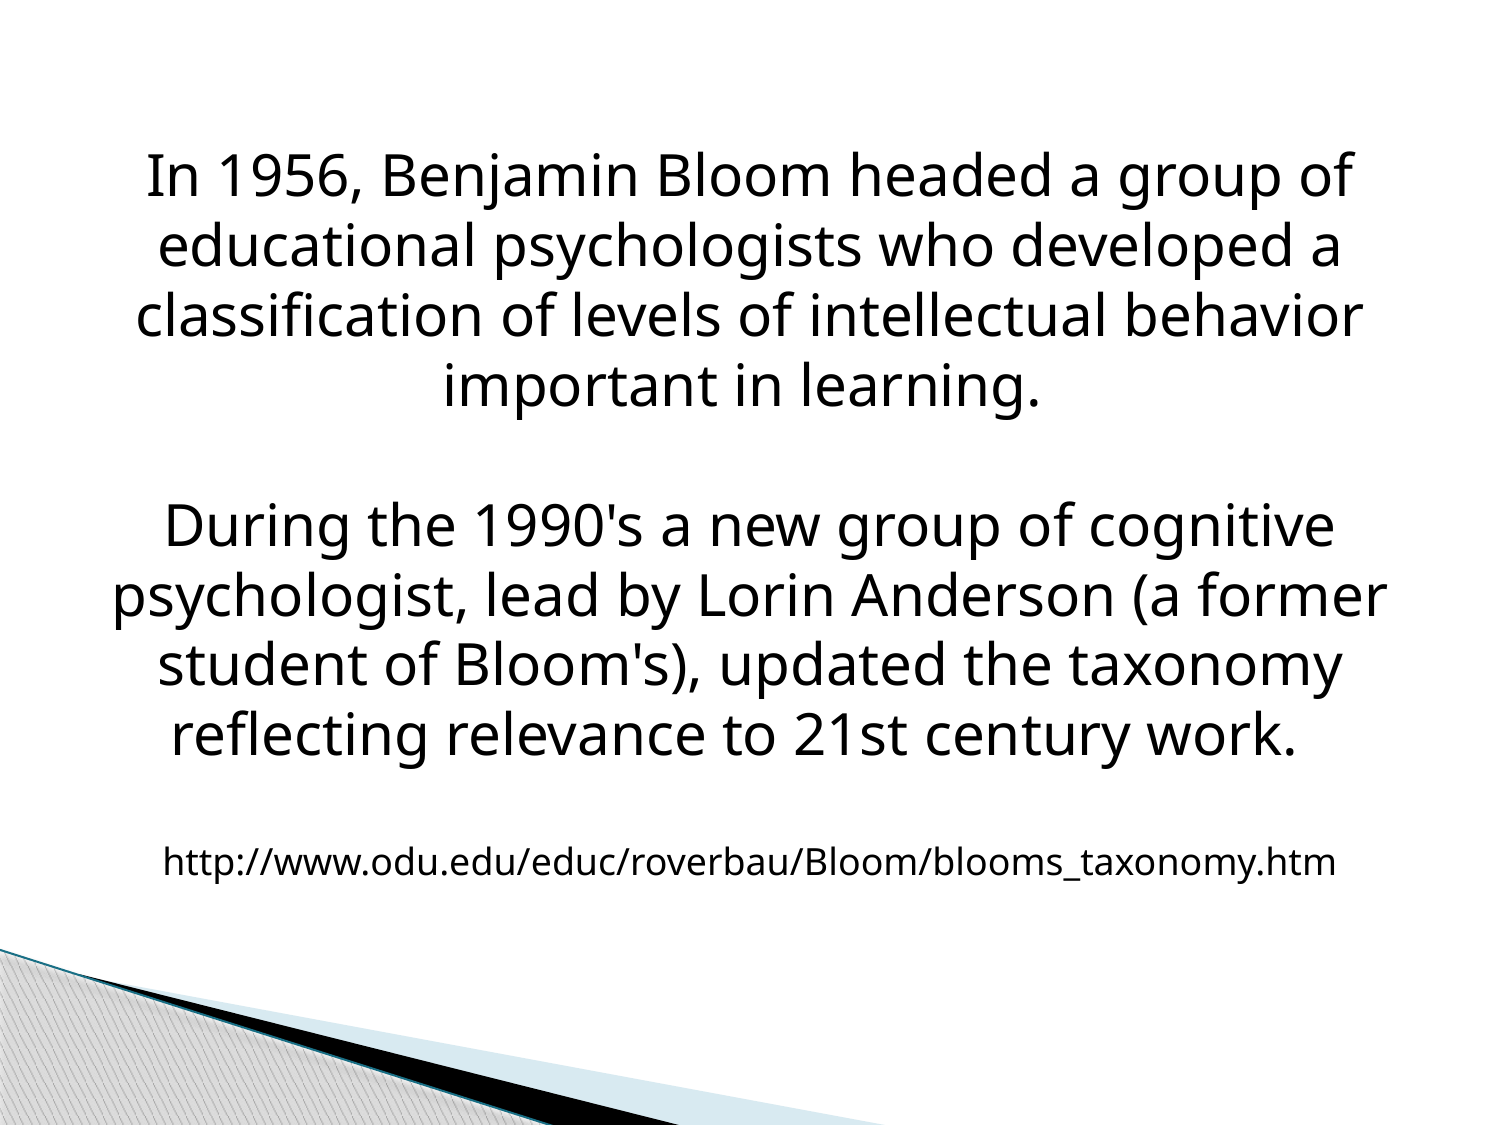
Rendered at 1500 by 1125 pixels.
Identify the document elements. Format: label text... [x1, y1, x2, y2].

text_box In 1956, Benjamin Bloom headed a group of educational psychologists who developed a classification of levels of intellectual behavior important in learning. During the 1990's a new group of cognitive psychologist, lead by Lorin Anderson (a former student of Bloom's), updated the taxonomy reflecting relevance to 21st century work. http://www.odu.edu/educ/roverbau/Bloom/blooms_taxonomy.htm [50, 130, 1450, 935]
